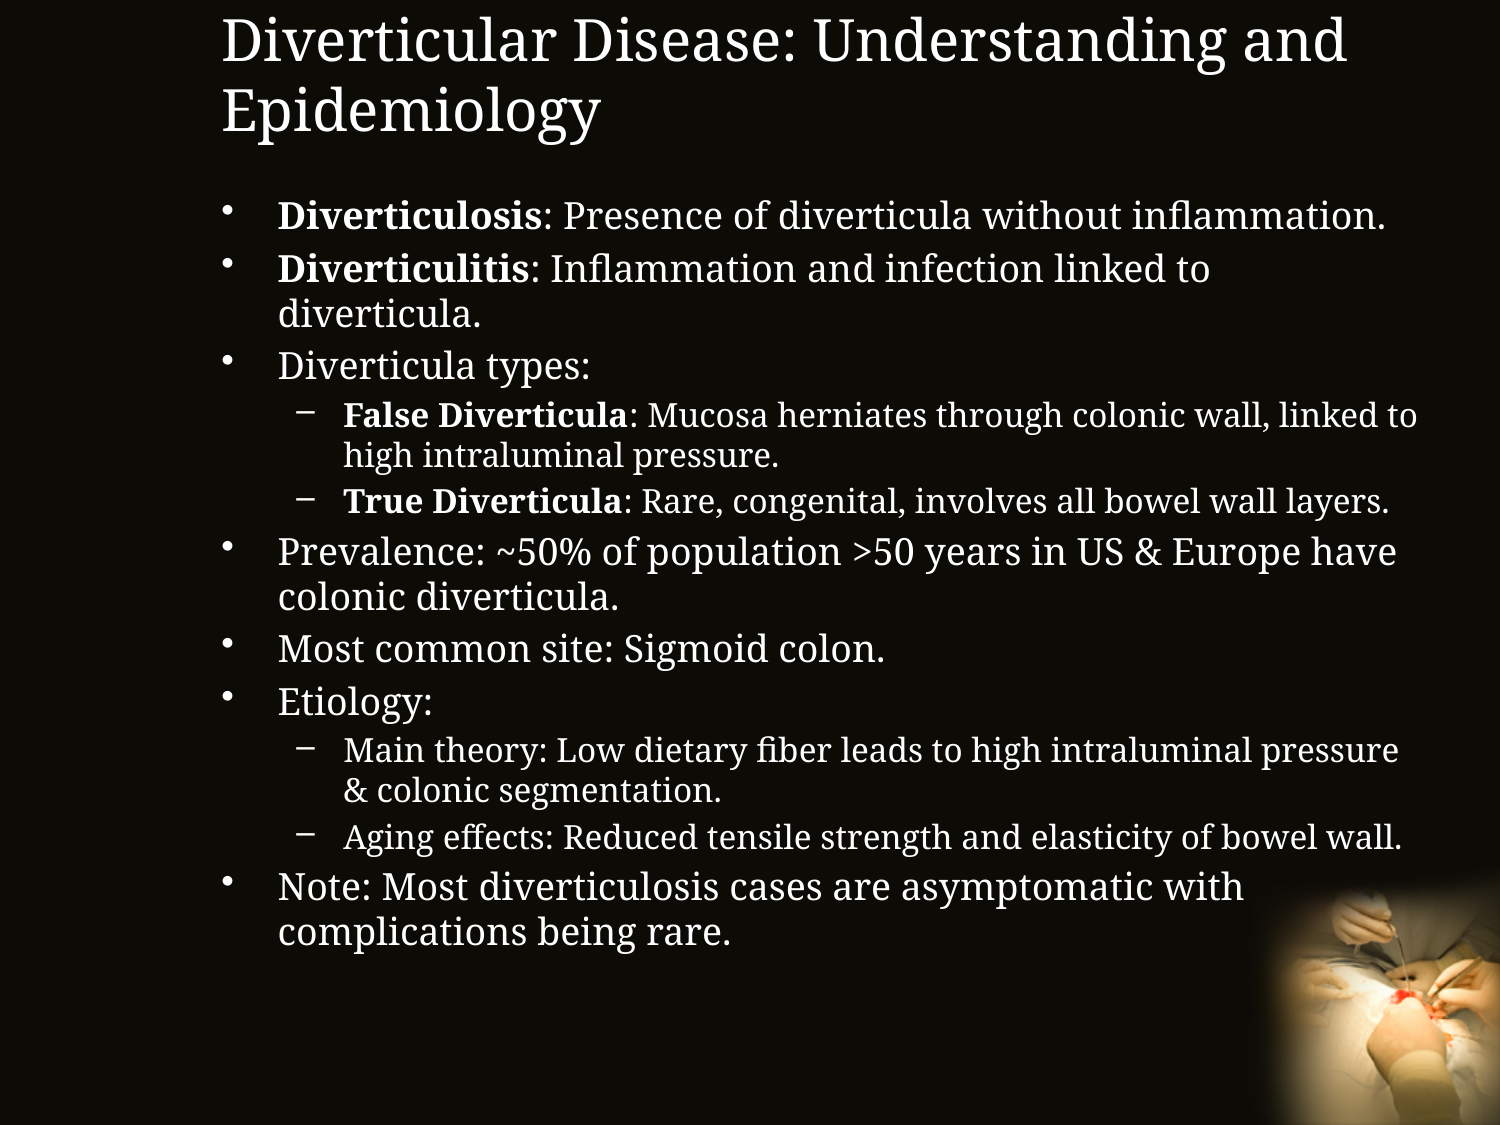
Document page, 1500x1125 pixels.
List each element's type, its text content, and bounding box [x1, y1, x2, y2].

title Diverticular Disease: Understanding and Epidemiology [206, 30, 1377, 115]
list Diverticulosis: Presence of diverticula without inflammation. Diverticulitis: Inflammation and infection linked to diverticula. Diverticula types: False Diverticula: Mucosa herniates through colonic wall, linked to high intraluminal pressure. True Diverticula: Rare, congenital, involves all bowel wall layers. Prevalence: ~50% of population >50 years in US & Europe have colonic diverticula. Most common site: Sigmoid colon. Etiology: Main theory: Low dietary fiber leads to high intraluminal pressure & colonic segmentation. Aging effects: Reduced tensile strength and elasticity of bowel wall. Note: Most diverticulosis cases are asymptomatic with complications being rare. [206, 184, 1436, 1059]
picture [0, 0, 1500, 1125]
